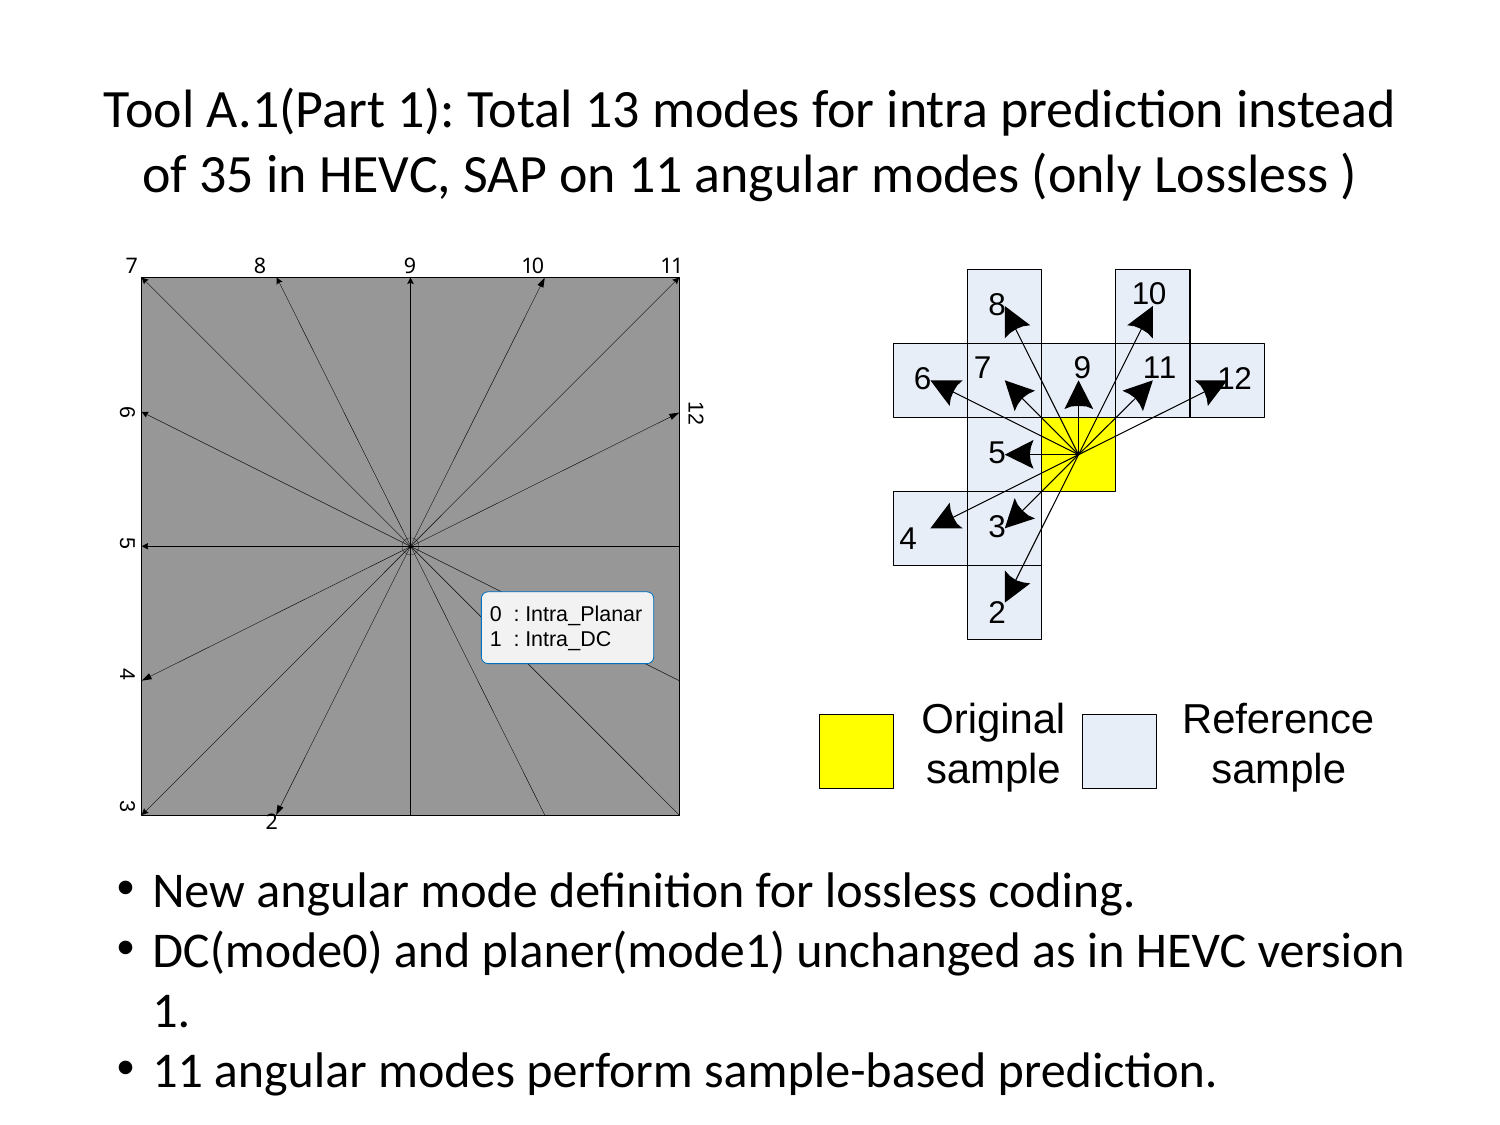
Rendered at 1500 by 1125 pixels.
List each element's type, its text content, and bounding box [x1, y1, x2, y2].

picture [812, 262, 1394, 803]
picture [112, 249, 713, 838]
title Tool A.1(Part 1): Total 13 modes for intra prediction instead of 35 in HEVC, SAP on 11 angular modes (only Lossless ) [75, 45, 1425, 233]
text_box New angular mode definition for lossless coding. DC(mode0) and planer(mode1) unchanged as in HEVC version 1. 11 angular modes perform sample-based prediction. [62, 849, 1463, 1105]
